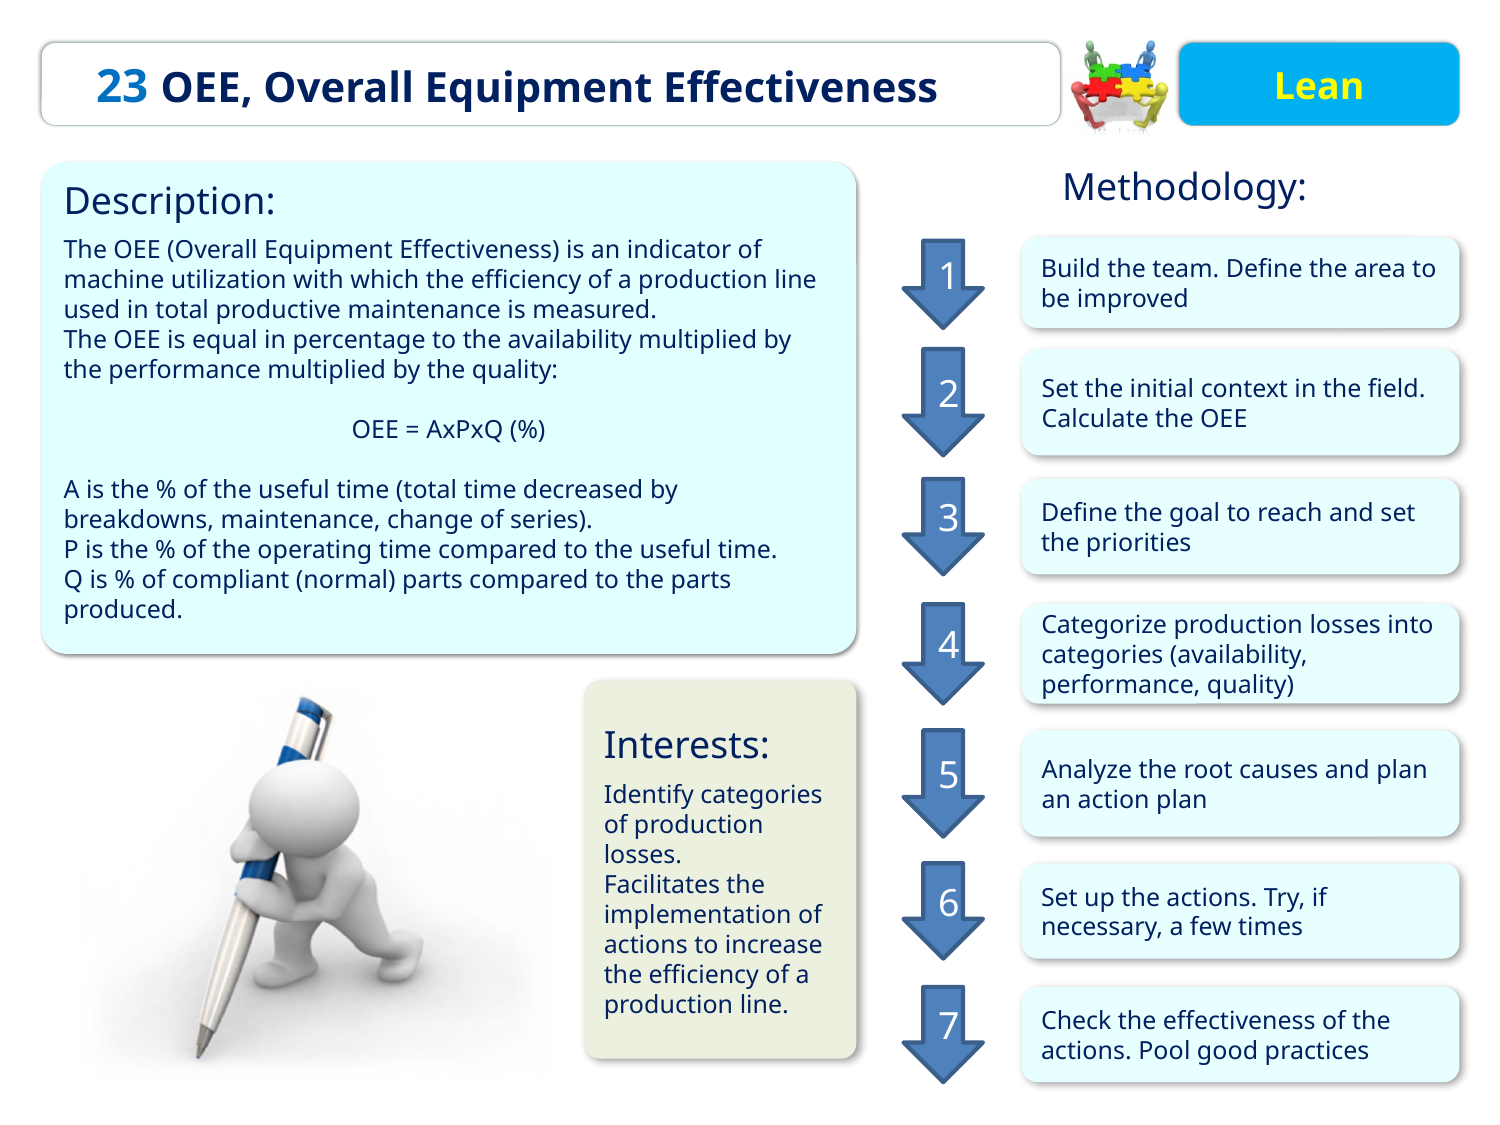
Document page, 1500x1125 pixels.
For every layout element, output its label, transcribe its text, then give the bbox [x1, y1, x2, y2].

text_box Analyze the root causes and plan an action plan [1019, 728, 1462, 839]
text_box Set the initial context in the field. Calculate the OEE [1019, 346, 1462, 458]
text_box 7 [901, 984, 985, 1085]
text_box Lean [1181, 40, 1462, 128]
text_box 5 [901, 728, 985, 839]
text_box 4 [901, 602, 985, 706]
text_box Check the effectiveness of the actions. Pool good practices [1019, 984, 1462, 1085]
text_box Build the team. Define the area to be improved [1019, 235, 1462, 331]
text_box 6 [901, 861, 985, 961]
text_box Categorize production losses into categories (availability, performance, quality) [1019, 602, 1462, 706]
text_box Define the goal to reach and set the priorities [1019, 476, 1462, 577]
picture [1063, 30, 1175, 143]
text_box 23 OEE, Overall Equipment Effectiveness [39, 40, 1058, 128]
picture [76, 680, 551, 1083]
text_box Set up the actions. Try, if necessary, a few times [1019, 861, 1462, 961]
text_box Interests: Identify categories of production losses. Facilitates the implementation of actions to increase the efficiency of a production line. [582, 678, 859, 1061]
text_box Methodology: [1044, 153, 1460, 217]
text_box 1 [901, 238, 985, 331]
text_box 3 [901, 476, 985, 577]
text_box 2 [901, 346, 985, 458]
text_box Description: The OEE (Overall Equipment Effectiveness) is an indicator of machine utilization with which the efficiency of a production line used in total productive maintenance is measured. The OEE is equal in percentage to the availability multiplied by the performance multiplied by the quality: OEE = AxPxQ (%) A is the % of the useful time (total time decreased by breakdowns, maintenance, change of series). P is the % of the operating time compared to the useful time. Q is % of compliant (normal) parts compared to the parts produced. [39, 159, 859, 657]
